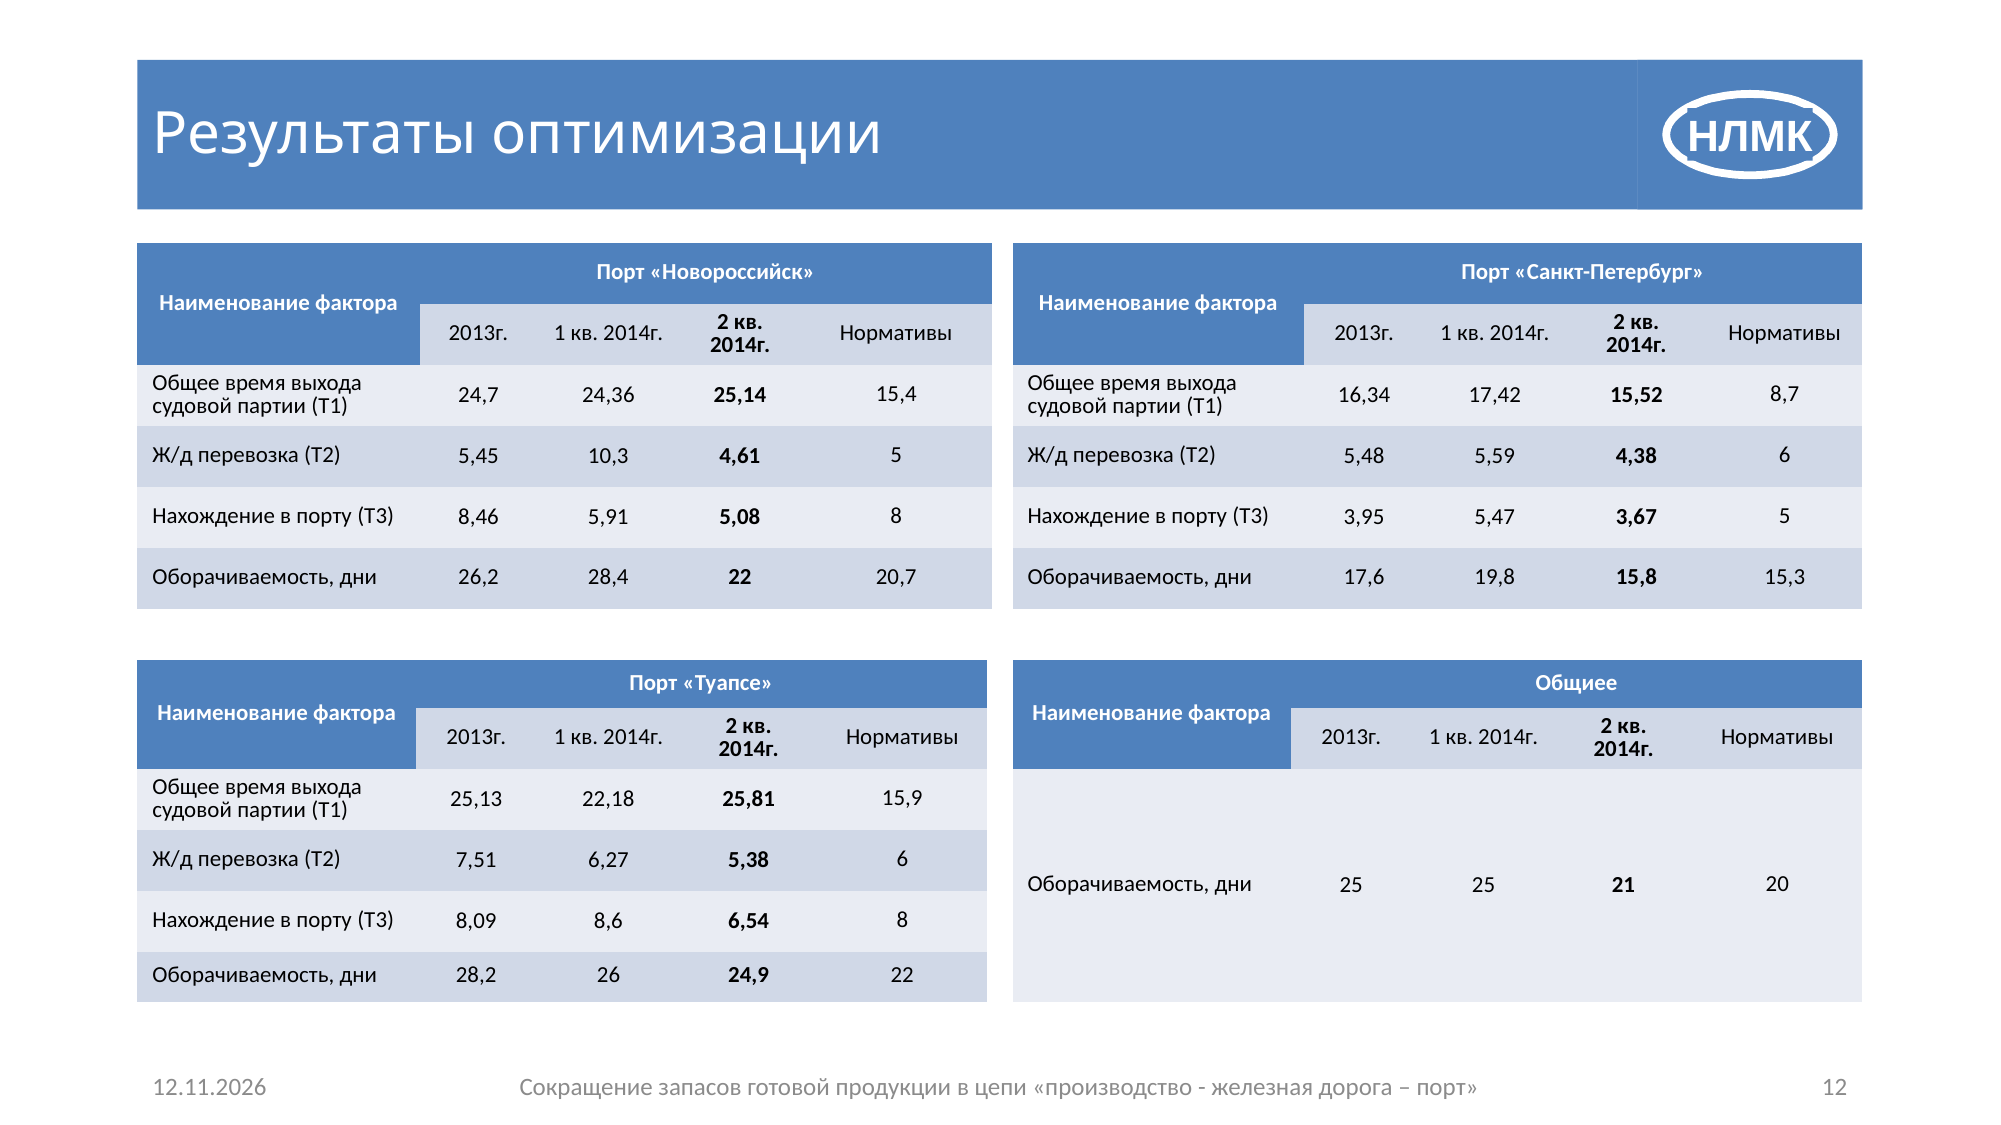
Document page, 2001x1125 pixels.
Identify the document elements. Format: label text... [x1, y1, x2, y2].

table_header Общиее [1291, 660, 1862, 708]
table_cell Нормативы [800, 304, 992, 365]
table_cell 8,6 [537, 891, 680, 952]
table_cell Общее время выхода судовой партии (Т1) [1013, 365, 1304, 426]
table_cell 8,7 [1707, 365, 1862, 426]
table_cell 2 кв. 2014г. [1566, 304, 1707, 365]
table_cell Оборачиваемость, дни [1013, 548, 1304, 609]
table_cell 8,09 [416, 891, 537, 952]
table_cell 8 [817, 891, 987, 952]
table_cell Общее время выхода судовой партии (Т1) [137, 365, 420, 426]
table_cell 8,46 [420, 487, 537, 548]
table_cell 25 [1412, 769, 1555, 1002]
table_cell 6,27 [537, 830, 680, 891]
table_cell 5,38 [680, 830, 817, 891]
table_header Наименование фактора [137, 243, 420, 365]
table_cell 15,9 [817, 769, 987, 830]
table_cell 4,61 [680, 426, 800, 487]
table_cell Оборачиваемость, дни [137, 952, 416, 1002]
table_cell 4,38 [1566, 426, 1707, 487]
table_header Наименование фактора [1013, 243, 1304, 365]
table_cell 5,47 [1424, 487, 1566, 548]
table_header Наименование фактора [137, 660, 416, 769]
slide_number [137, 1068, 473, 1103]
table_cell 5 [800, 426, 992, 487]
table_cell Нахождение в порту (Т3) [137, 487, 420, 548]
table_cell 25 [1291, 769, 1412, 1002]
table_cell 16,34 [1304, 365, 1424, 426]
table_cell 15,4 [800, 365, 992, 426]
table_cell 1 кв. 2014г. [537, 708, 680, 769]
table_cell 22,18 [537, 769, 680, 830]
table_cell 1 кв. 2014г. [1424, 304, 1566, 365]
table_cell 5 [1707, 487, 1862, 548]
table_cell 2013г. [1291, 708, 1412, 769]
table_cell 26,2 [420, 548, 537, 609]
table_cell 8 [800, 487, 992, 548]
table_cell 10,3 [537, 426, 680, 487]
table_cell 15,3 [1707, 548, 1862, 609]
table_cell Нахождение в порту (Т3) [137, 891, 416, 952]
table_cell Нормативы [1692, 708, 1862, 769]
table_cell Общее время выхода судовой партии (Т1) [137, 769, 416, 830]
table_cell 5,45 [420, 426, 537, 487]
footer Сокращение запасов готовой продукции в цепи «производство - железная дорога – порт» [473, 1068, 1412, 1103]
table_cell 28,2 [416, 952, 537, 1002]
table_header Наименование фактора [1013, 660, 1291, 769]
table_cell 2 кв. 2014г. [680, 304, 800, 365]
table_cell 24,9 [680, 952, 817, 1002]
table_cell 25,81 [680, 769, 817, 830]
table_cell 21 [1555, 769, 1692, 1002]
table_cell Нормативы [1707, 304, 1862, 365]
table_cell 28,4 [537, 548, 680, 609]
table_cell 2 кв. 2014г. [680, 708, 817, 769]
table_cell Оборачиваемость, дни [137, 548, 420, 609]
table_cell 3,95 [1304, 487, 1424, 548]
table_cell 22 [680, 548, 800, 609]
table_cell Нормативы [817, 708, 987, 769]
table_cell Ж/д перевозка (Т2) [137, 426, 420, 487]
title Результаты оптимизации [137, 59, 1638, 210]
table_cell 20 [1692, 769, 1862, 1002]
table_cell 6 [817, 830, 987, 891]
table_cell 5,48 [1304, 426, 1424, 487]
table_cell Ж/д перевозка (Т2) [137, 830, 416, 891]
table_cell Нахождение в порту (Т3) [1013, 487, 1304, 548]
table_header Порт «Санкт-Петербург» [1304, 243, 1862, 304]
table_cell 1 кв. 2014г. [1412, 708, 1555, 769]
table_cell 17,42 [1424, 365, 1566, 426]
table_cell 25,14 [680, 365, 800, 426]
table_cell 6 [1707, 426, 1862, 487]
table_cell 19,8 [1424, 548, 1566, 609]
table_cell 17,6 [1304, 548, 1424, 609]
table_header Порт «Туапсе» [416, 660, 987, 708]
table_cell 3,67 [1566, 487, 1707, 548]
table_cell 2 кв. 2014г. [1555, 708, 1692, 769]
table_cell 2013г. [416, 708, 537, 769]
table_cell 5,91 [537, 487, 680, 548]
table_cell 26 [537, 952, 680, 1002]
table_cell 5,08 [680, 487, 800, 548]
table_cell 15,8 [1566, 548, 1707, 609]
table_cell Оборачиваемость, дни [1013, 769, 1291, 1002]
table_cell 5,59 [1424, 426, 1566, 487]
table_cell Ж/д перевозка (Т2) [1013, 426, 1304, 487]
table_cell 1 кв. 2014г. [537, 304, 680, 365]
table_cell 24,36 [537, 365, 680, 426]
table_cell 2013г. [420, 304, 537, 365]
table_cell 15,52 [1566, 365, 1707, 426]
table_cell 20,7 [800, 548, 992, 609]
table_header Порт «Новороссийск» [420, 243, 992, 304]
table_cell 22 [817, 952, 987, 1002]
table_cell 2013г. [1304, 304, 1424, 365]
slide_number 12 [1412, 1068, 1863, 1103]
table_cell 6,54 [680, 891, 817, 952]
table_cell 24,7 [420, 365, 537, 426]
table_cell 25,13 [416, 769, 537, 830]
table_cell 7,51 [416, 830, 537, 891]
